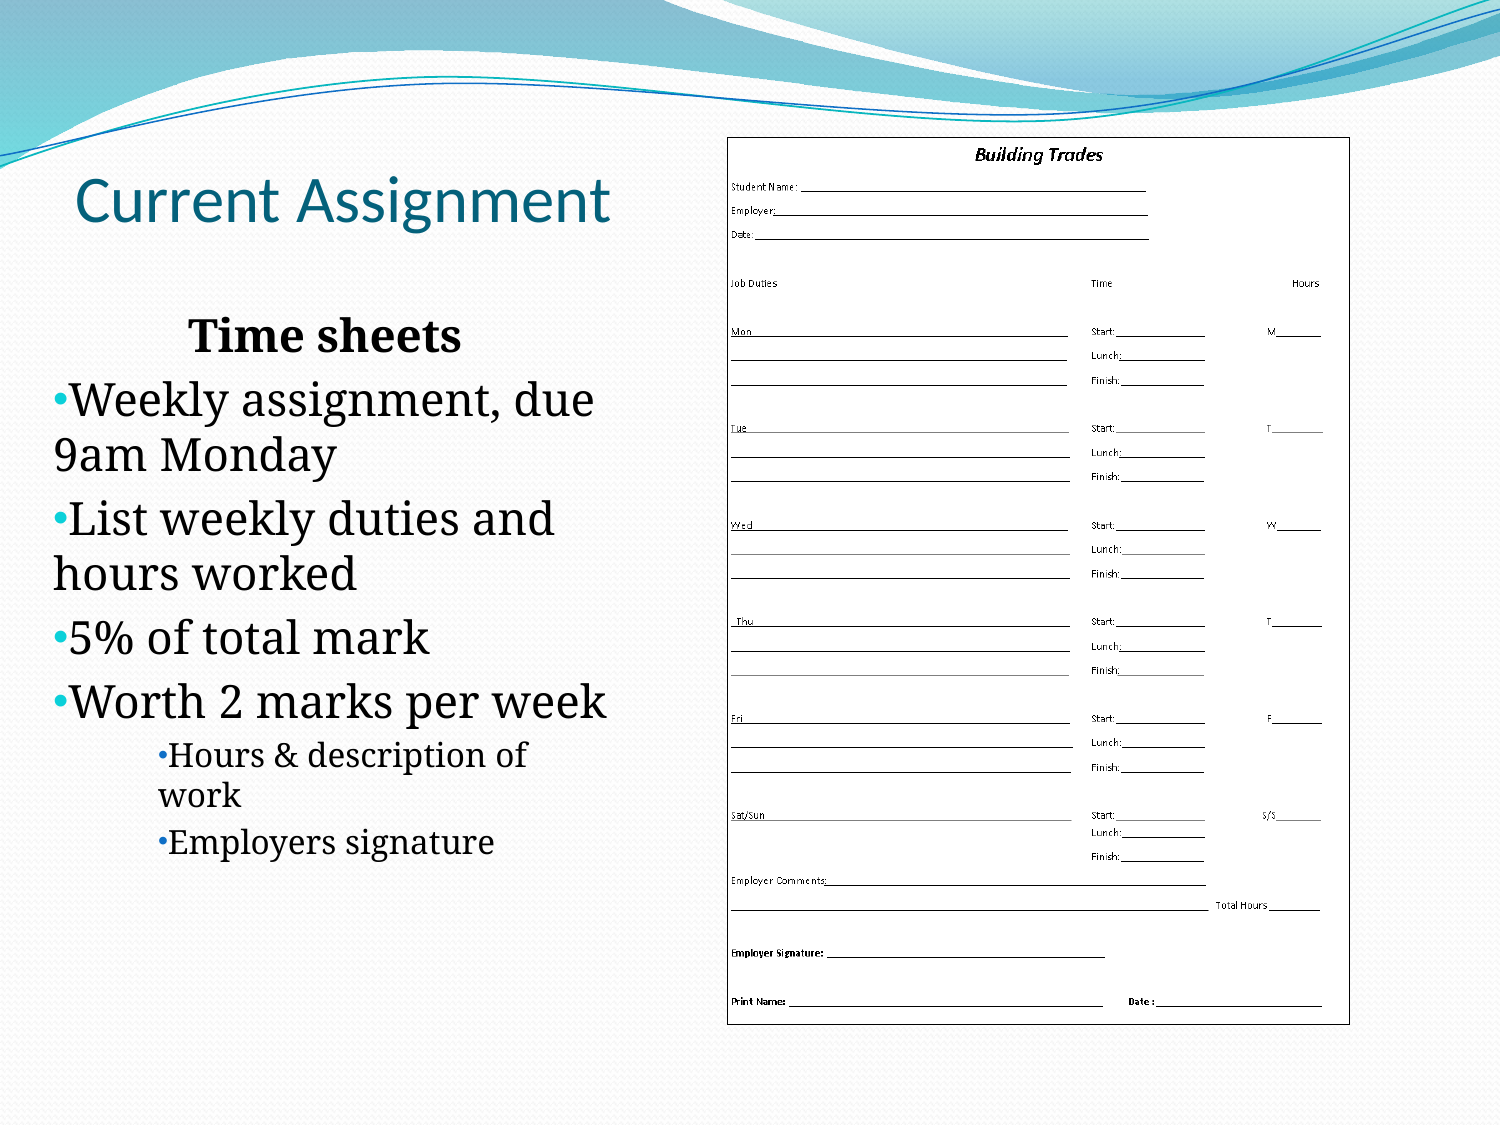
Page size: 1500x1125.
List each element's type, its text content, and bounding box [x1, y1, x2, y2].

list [727, 137, 1351, 1026]
list Time sheets Weekly assignment, due 9am Monday List weekly duties and hours worked 5% of total mark Worth 2 marks per week Hours & description of work Employers signature [50, 235, 613, 1005]
title Current Assignment [75, 44, 613, 235]
